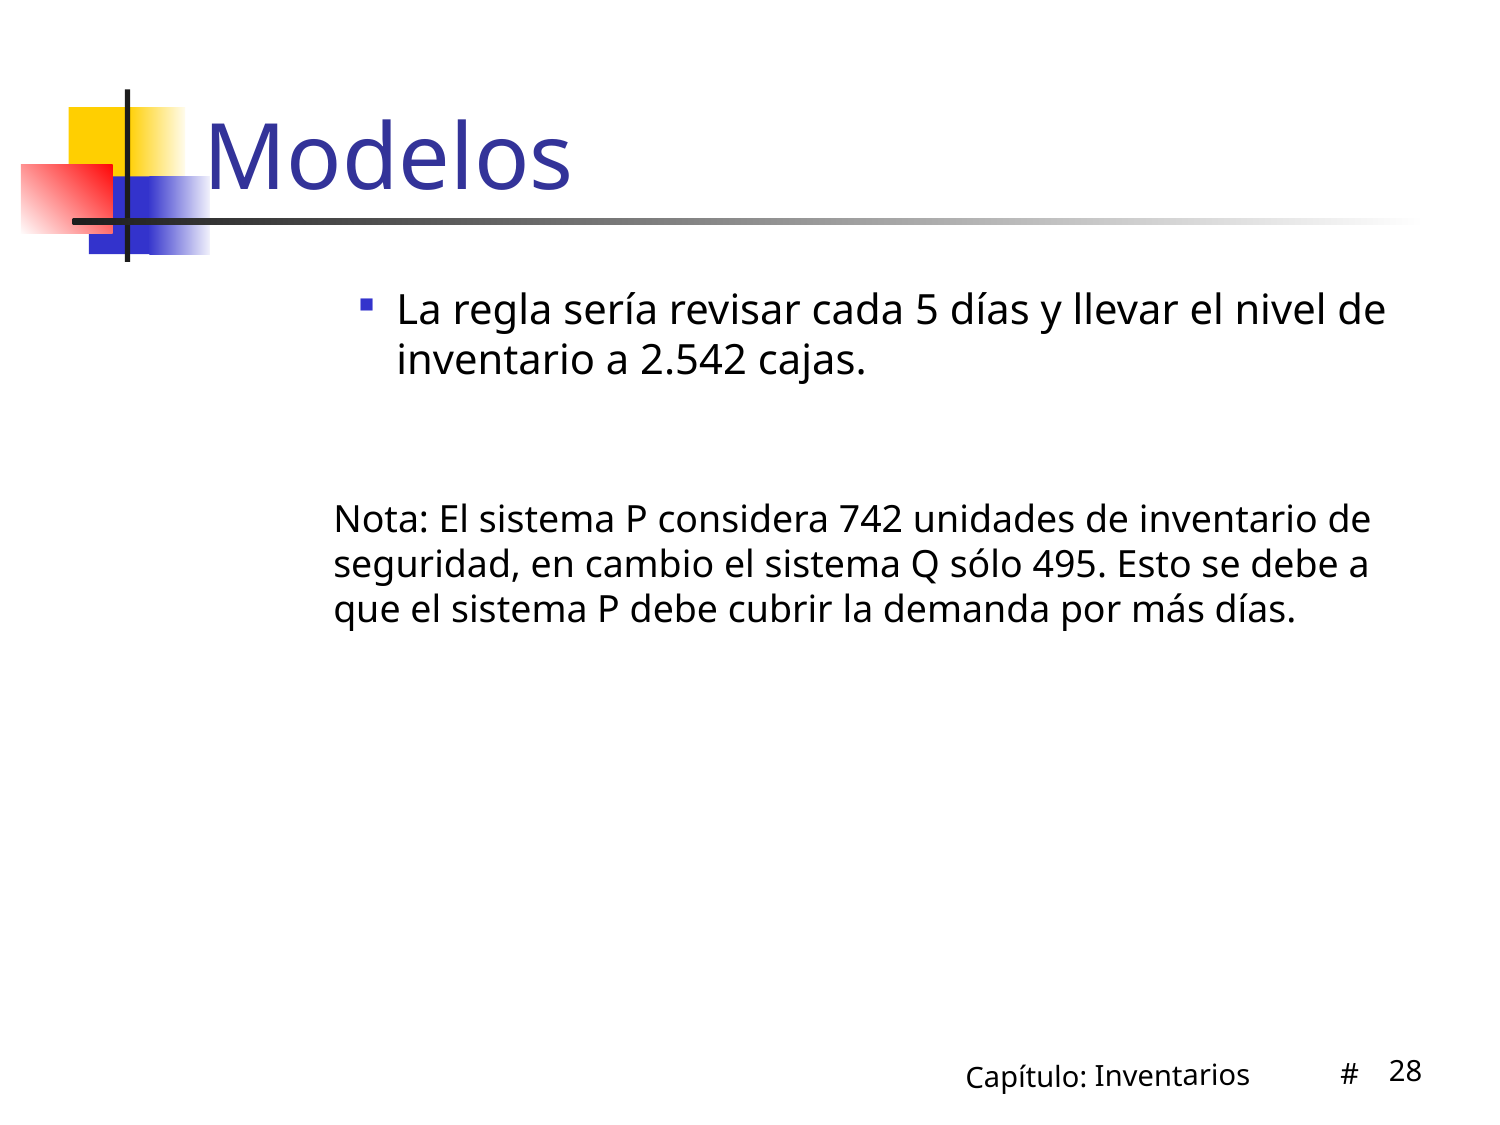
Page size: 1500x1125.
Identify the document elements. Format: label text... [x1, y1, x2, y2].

list La regla sería revisar cada 5 días y llevar el nivel de inventario a 2.542 cajas. [193, 274, 1470, 1007]
title Modelos [188, 27, 1468, 216]
footer Capítulo: Inventarios # [923, 1028, 1402, 1108]
slide_number 28 [1124, 1024, 1438, 1101]
text_box Nota: El sistema P considera 742 unidades de inventario de seguridad, en cambio el sistema Q sólo 495. Esto se debe a que el sistema P debe cubrir la demanda por más días. [318, 487, 1388, 637]
